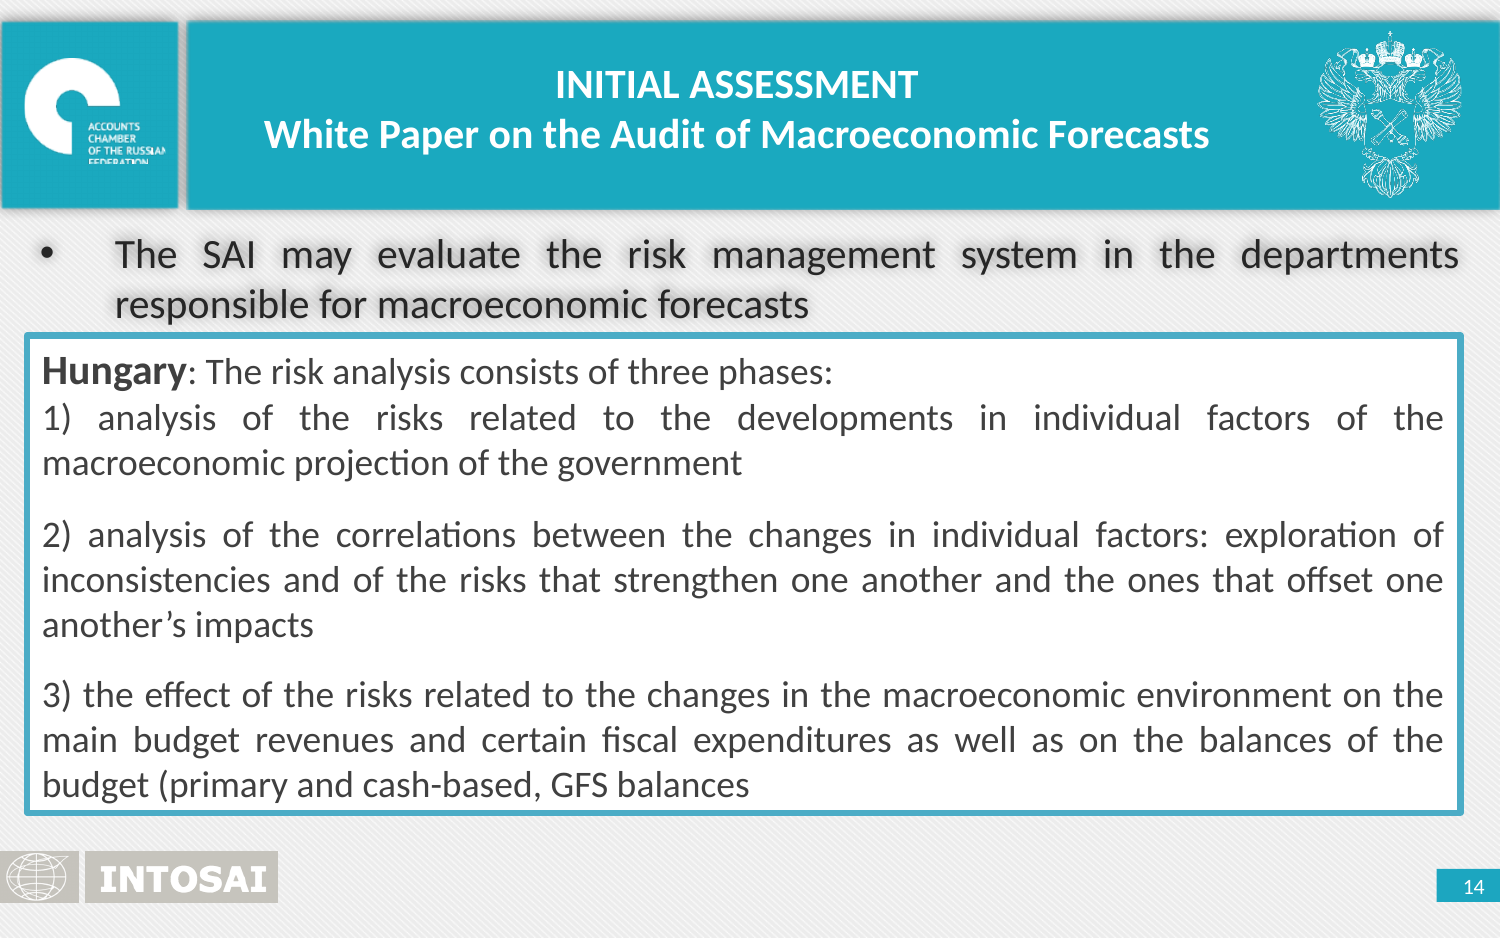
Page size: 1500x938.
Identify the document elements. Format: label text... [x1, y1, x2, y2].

text_box Hungary: The risk analysis consists of three phases: 1) analysis of the risks related to the developments in individual factors of the macroeconomic projection of the government 2) analysis of the correlations between the changes in individual factors: exploration of inconsistencies and of the risks that strengthen one another and the ones that offset one another’s impacts 3) the effect of the risks related to the changes in the macroeconomic environment on the main budget revenues and certain fiscal expenditures as well as on the balances of the budget (primary and cash-based, GFS balances [24, 332, 1464, 816]
text_box INITIAL ASSESSMENT White Paper on the Audit of Macroeconomic Forecasts [219, 49, 1255, 165]
picture [0, 0, 1500, 938]
text_box The SAI may evaluate the risk management system in the departments responsible for macroeconomic forecasts [24, 219, 1477, 335]
